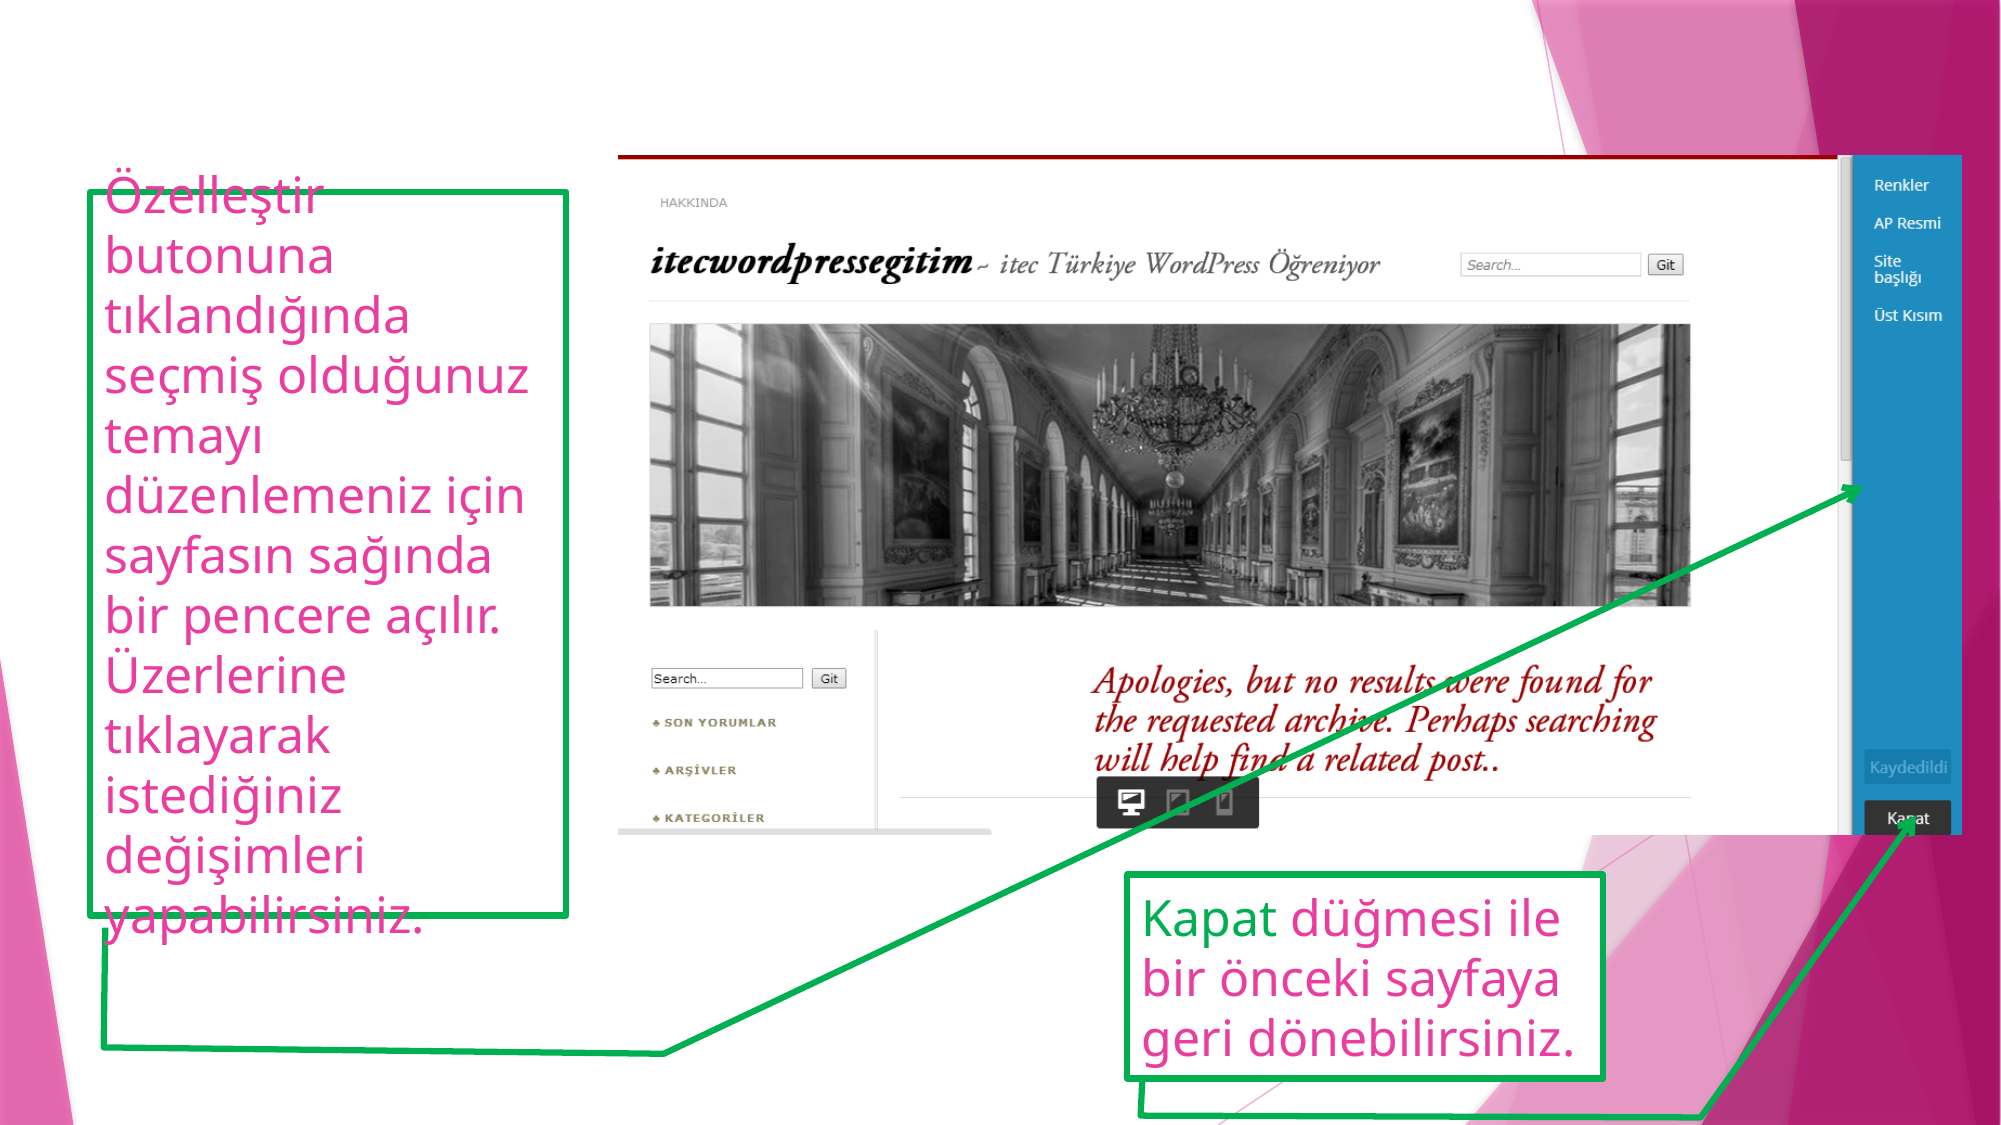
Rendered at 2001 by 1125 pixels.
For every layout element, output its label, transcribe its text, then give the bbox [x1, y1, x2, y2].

text_box Özelleştir butonuna tıklandığında seçmiş olduğunuz temayı düzenlemeniz için sayfasın sağında bir pencere açılır. Üzerlerine tıklayarak istediğiniz değişimleri yapabilirsiniz. [102, 844, 1111, 1056]
text_box Özelleştir butonuna tıklandığında seçmiş olduğunuz temayı düzenlemeniz için sayfasın sağında bir pencere açılır. Üzerlerine tıklayarak istediğiniz değişimleri yapabilirsiniz. [89, 191, 567, 917]
text_box Kapat düğmesi ile bir önceki sayfaya geri dönebilirsiniz. [1126, 873, 1604, 1080]
text_box Kapat düğmesi ile bir önceki sayfaya geri dönebilirsiniz. [1139, 844, 1898, 1119]
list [618, 155, 1963, 835]
